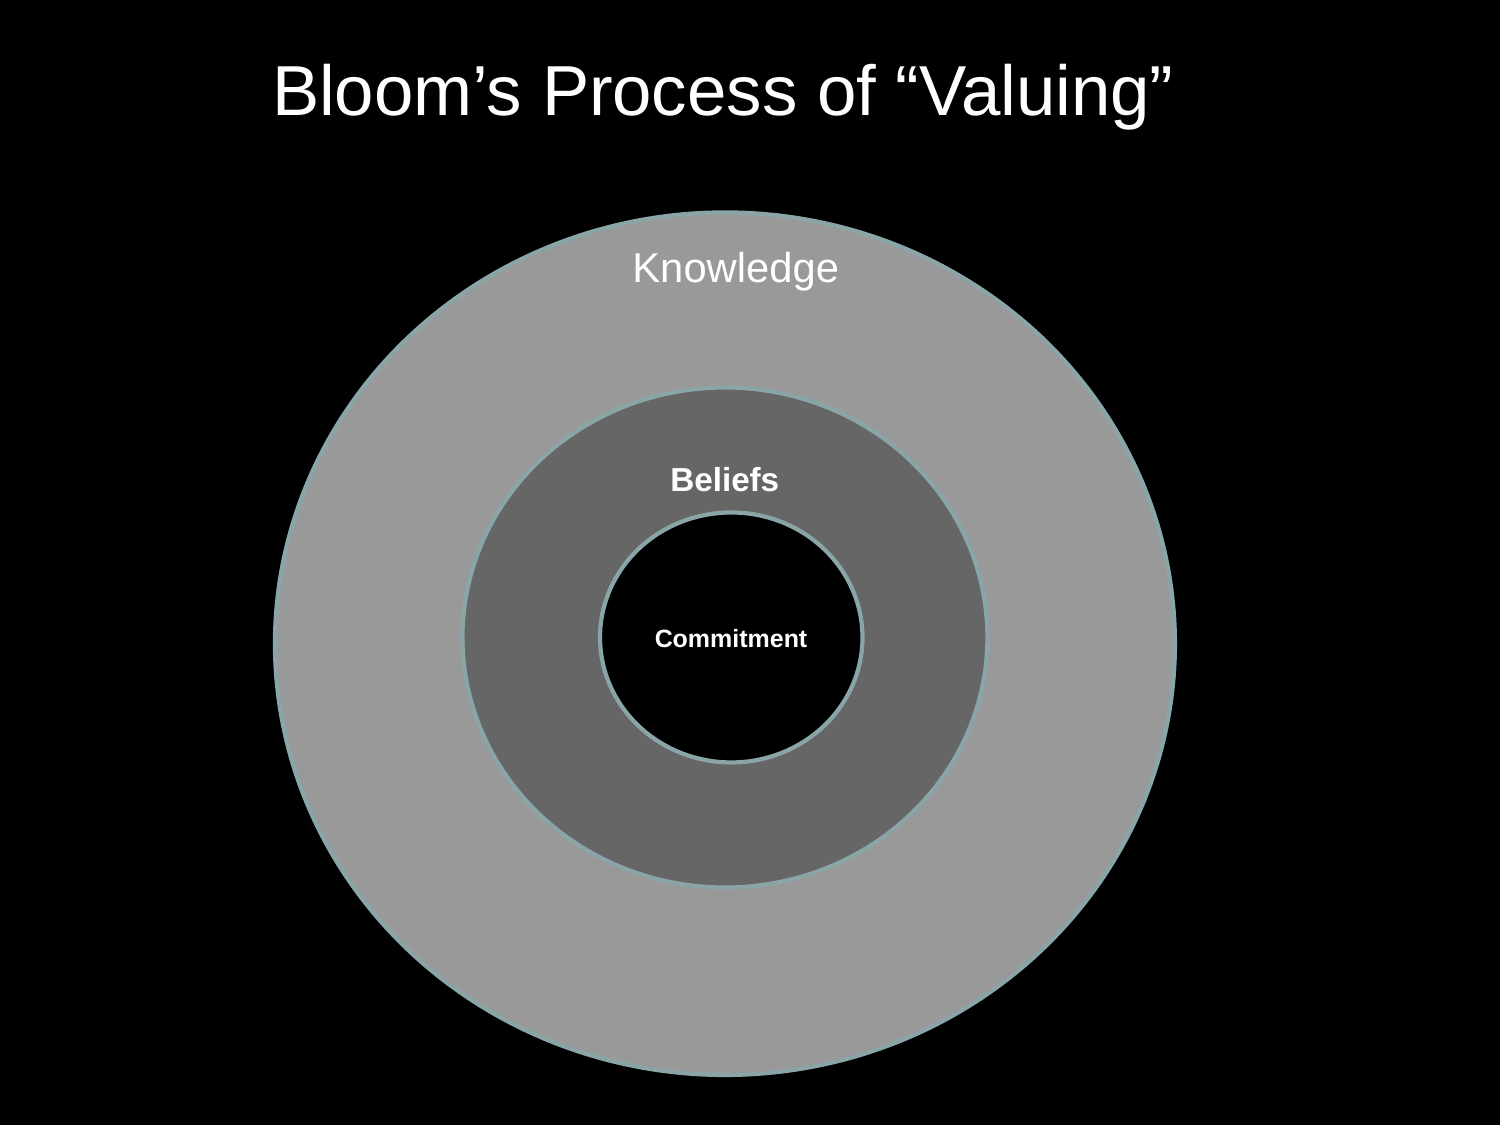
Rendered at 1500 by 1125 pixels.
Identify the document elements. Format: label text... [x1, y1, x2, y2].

text_box Knowledge [272, 210, 1178, 1078]
text_box Beliefs [460, 385, 990, 890]
title Bloom’s Process of “Valuing” [124, 37, 1401, 138]
text_box Commitment [597, 510, 865, 765]
